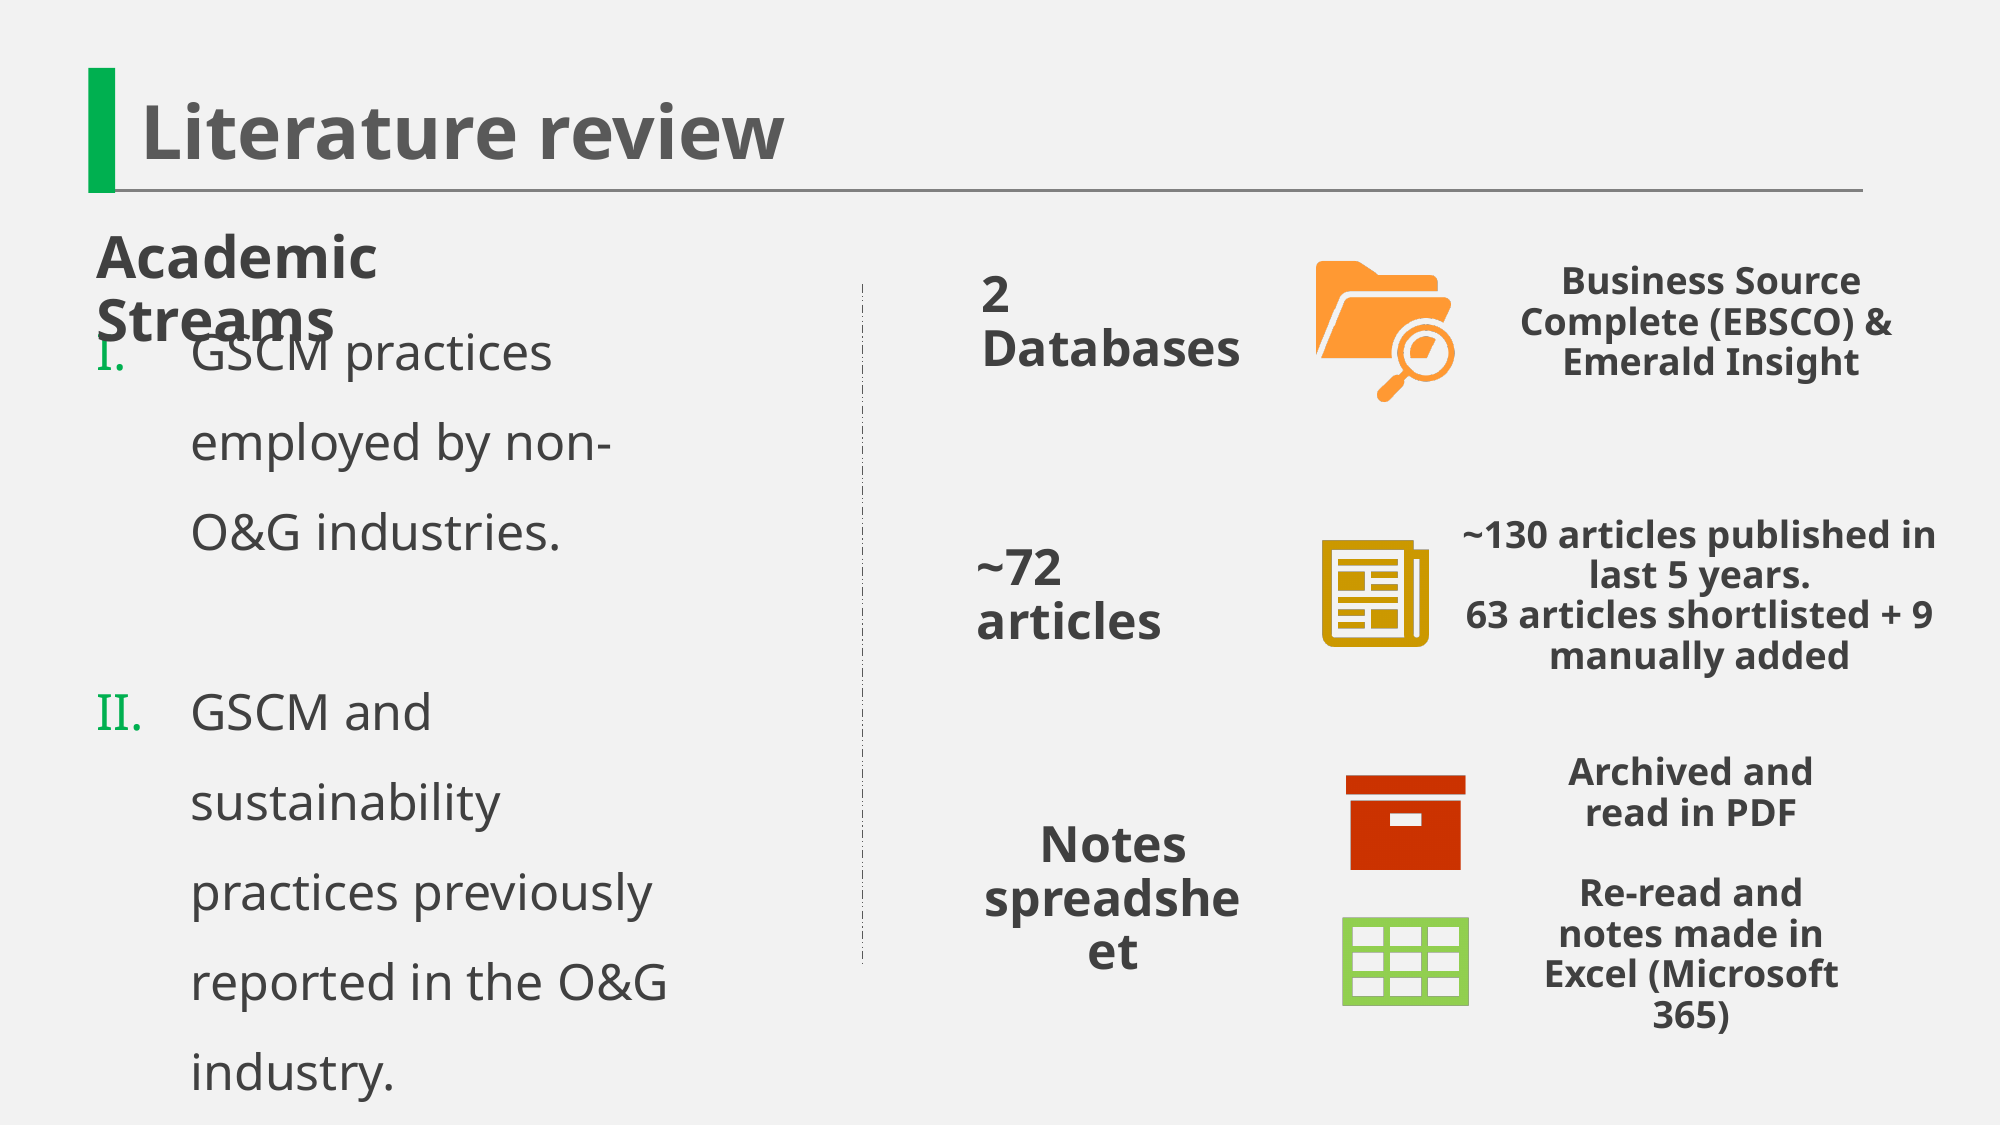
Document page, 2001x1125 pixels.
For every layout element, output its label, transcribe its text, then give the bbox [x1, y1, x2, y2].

text_box Archived and read in PDF Re-read and notes made in Excel (Microsoft 365) [1519, 822, 1864, 967]
text_box Literature review [125, 72, 936, 190]
text_box ~72 articles [961, 529, 1257, 664]
text_box GSCM practices employed by non-O&G industries. GSCM and sustainability practices previously reported in the O&G industry. [81, 339, 728, 1053]
text_box ~130 articles published in last 5 years. 63 articles shortlisted + 9 manually added [1451, 524, 1969, 669]
text_box Notes spreadsheet [966, 832, 1261, 968]
picture [1330, 747, 1481, 1037]
picture [1285, 224, 1481, 420]
text_box Literature review [125, 191, 936, 198]
picture [1300, 518, 1451, 669]
text_box [87, 67, 116, 194]
text_box Business Source Complete (EBSCO) & Emerald Insight [1481, 251, 1950, 396]
text_box Academic Streams [81, 223, 622, 359]
text_box 2 Databases [966, 255, 1261, 391]
